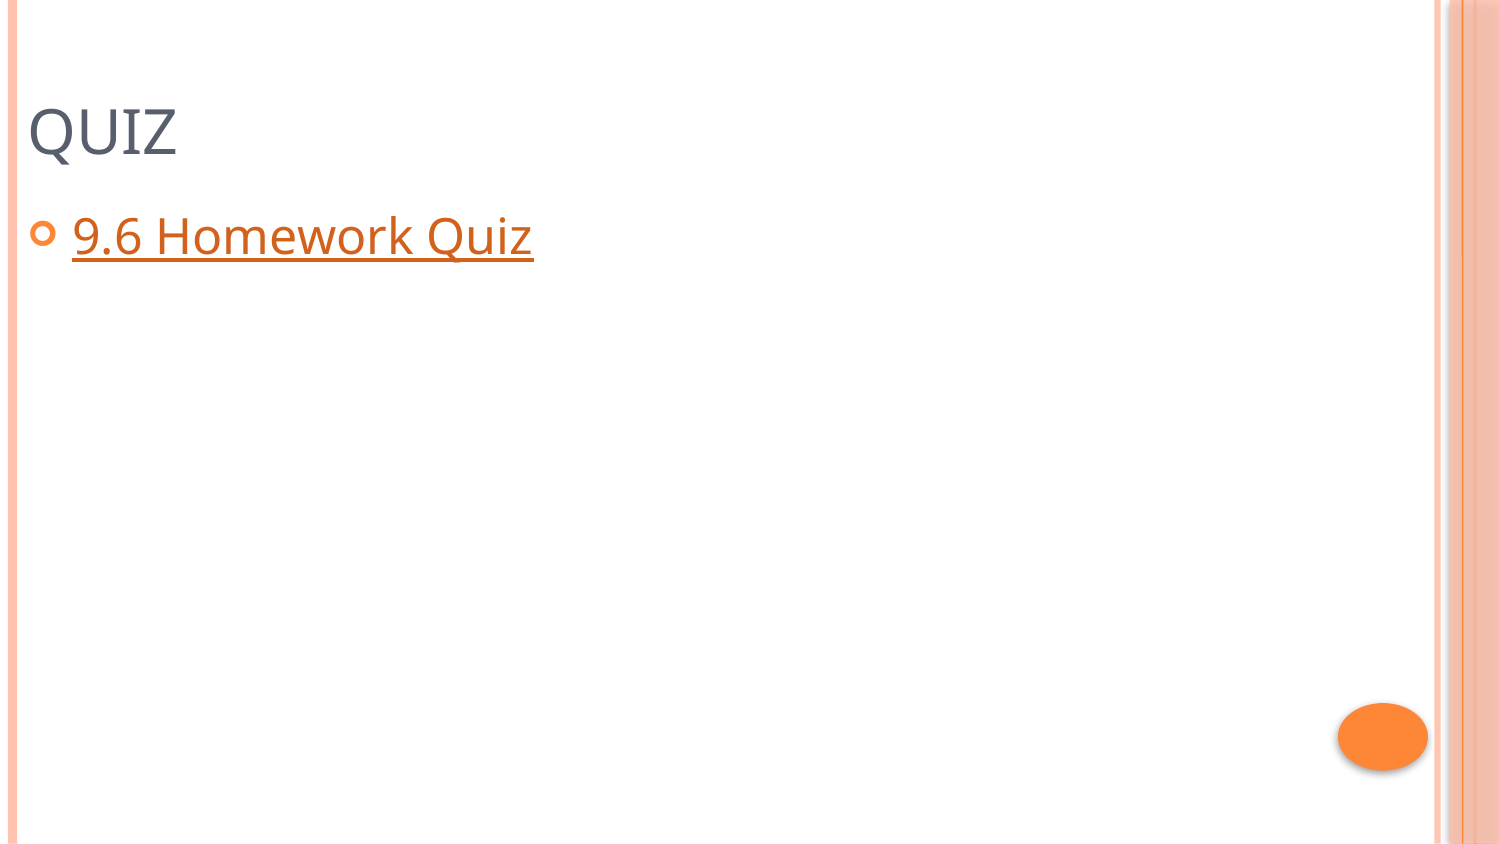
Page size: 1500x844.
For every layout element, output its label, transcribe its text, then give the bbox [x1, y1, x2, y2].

list 9.6 Homework Quiz [12, 196, 1375, 797]
title Quiz [12, 33, 1375, 175]
